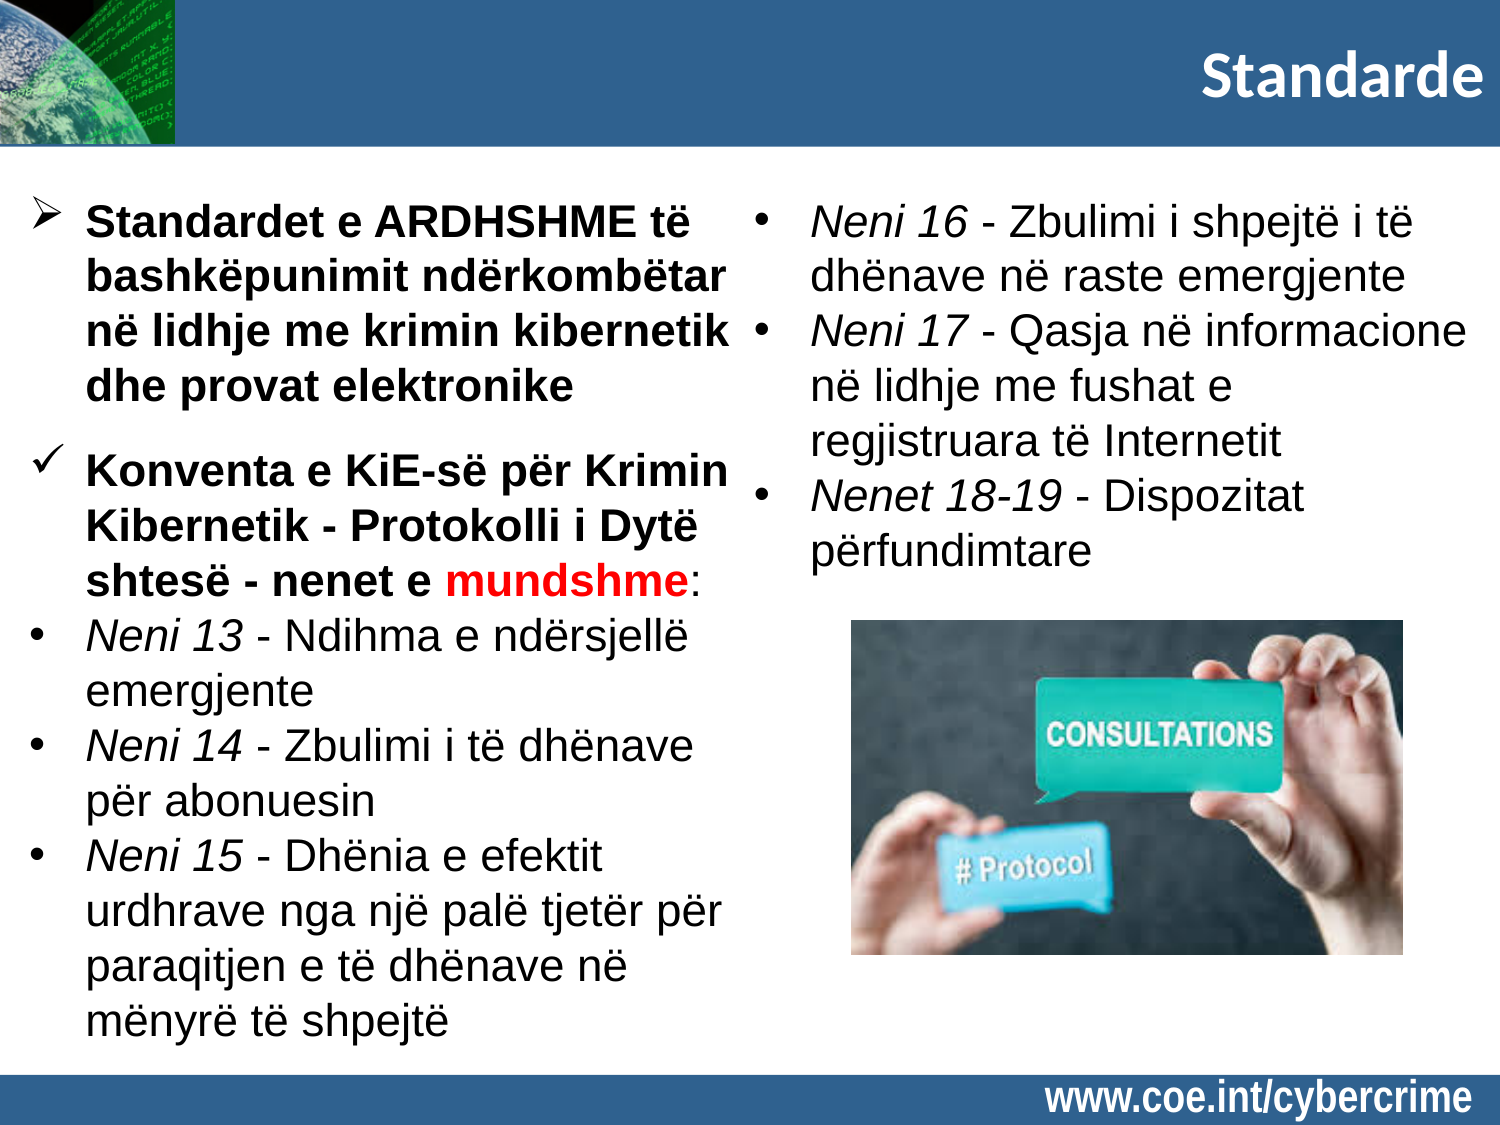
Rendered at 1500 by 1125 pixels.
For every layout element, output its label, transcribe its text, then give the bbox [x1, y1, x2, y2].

picture [850, 620, 1403, 956]
text_box Standarde [177, 0, 1500, 149]
picture [0, 0, 175, 144]
text_box Standardet e ARDHSHME të bashkëpunimit ndërkombëtar në lidhje me krimin kibernetik dhe provat elektronike Konventa e KiE-së për Krimin Kibernetik - Protokolli i Dytë shtesë - nenet e mundshme: Neni 13 - Ndihma e ndërsjellë emergjente Neni 14 - Zbulimi i të dhënave për abonuesin Neni 15 - Dhënia e efektit urdhrave nga një palë tjetër për paraqitjen e të dhënave në mënyrë të shpejtë [14, 183, 765, 1109]
text_box [0, 1073, 1030, 1125]
text_box www.coe.int/cybercrime [1030, 1059, 1500, 1125]
text_box Neni 16 - Zbulimi i shpejtë i të dhënave në raste emergjente Neni 17 - Qasja në informacione në lidhje me fushat e regjistruara të Internetit Nenet 18-19 - Dispozitat përfundimtare [739, 183, 1490, 584]
